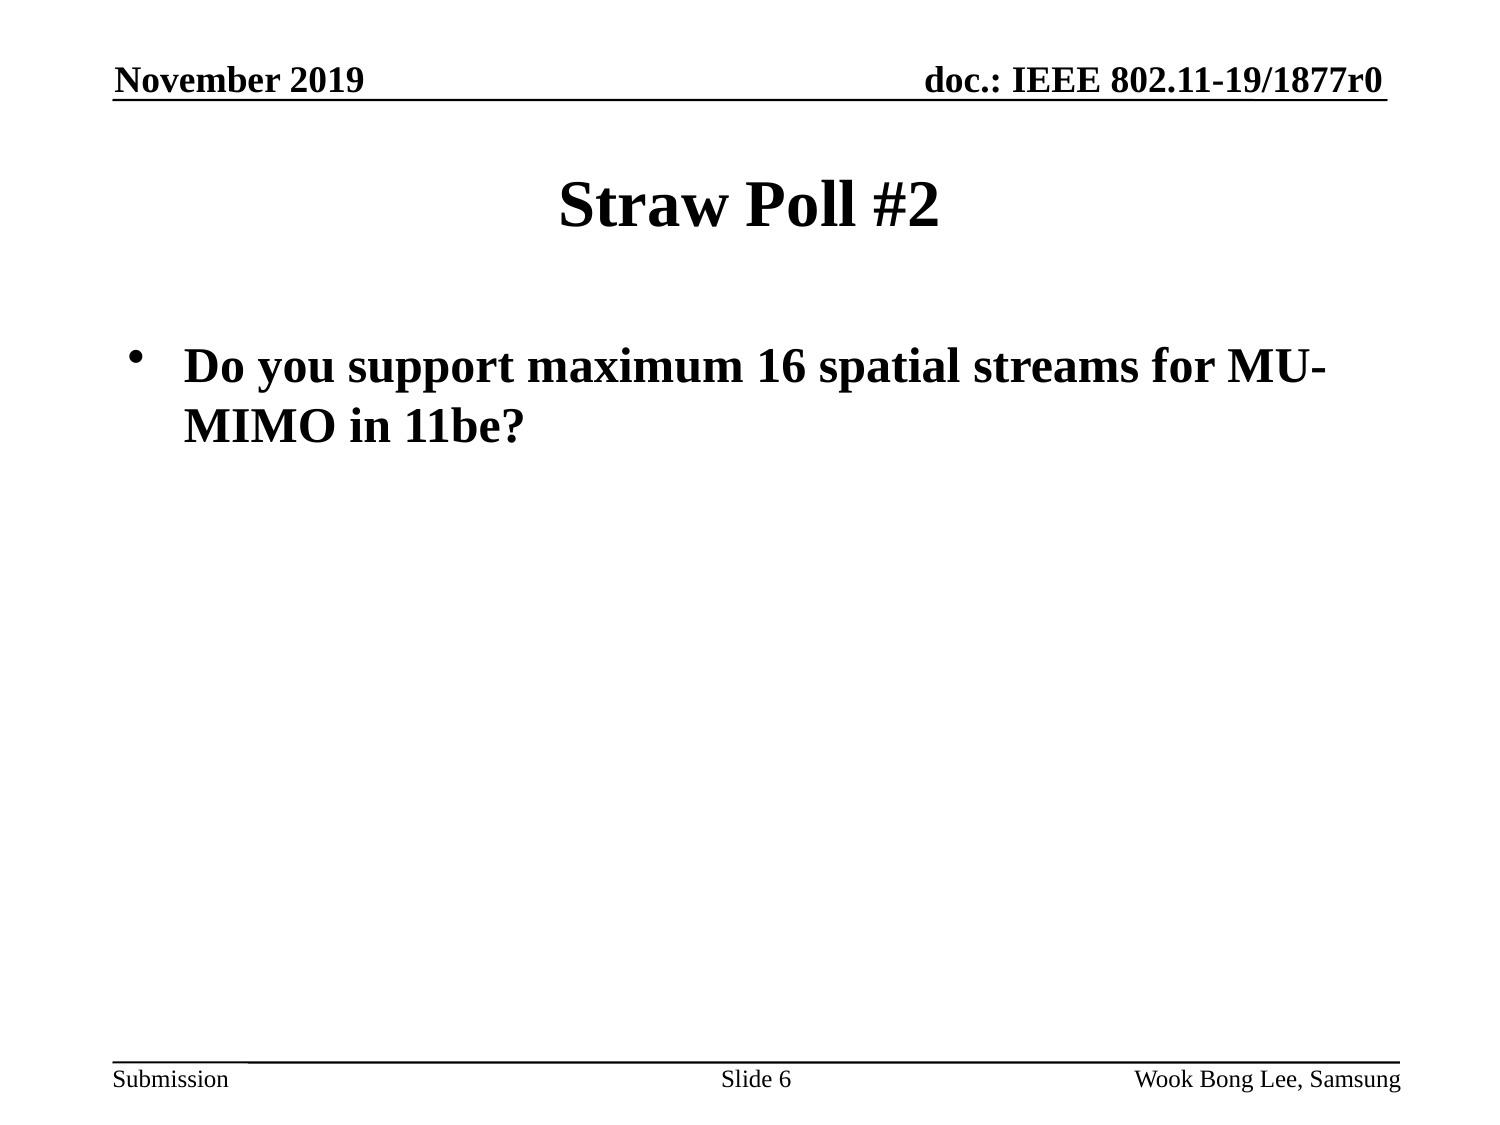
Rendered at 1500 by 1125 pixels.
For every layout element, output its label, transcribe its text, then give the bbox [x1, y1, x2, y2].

slide_number Slide 6 [712, 1061, 800, 1093]
list Do you support maximum 16 spatial streams for MU-MIMO in 11be? [112, 324, 1388, 1001]
footer Wook Bong Lee, Samsung [1130, 1061, 1402, 1093]
title Straw Poll #2 [112, 112, 1388, 288]
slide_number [114, 54, 368, 101]
